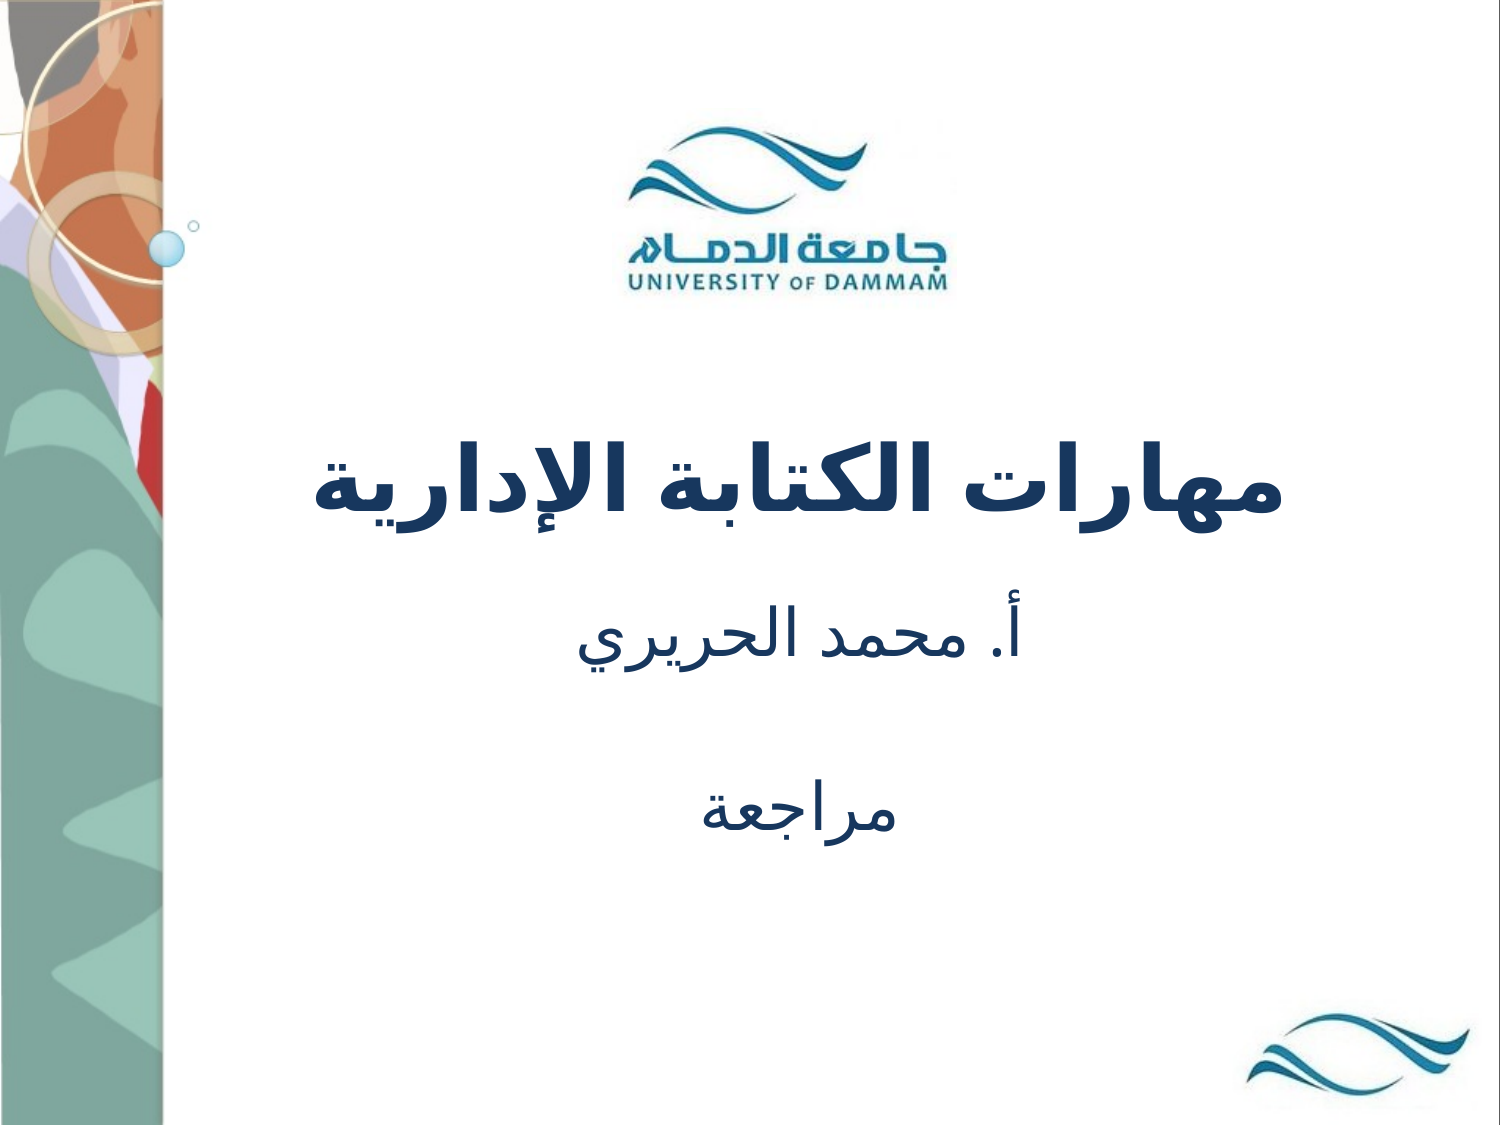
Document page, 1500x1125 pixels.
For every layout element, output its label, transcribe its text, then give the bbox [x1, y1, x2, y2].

subtitle مهارات الكتابة الإدارية أ. محمد الحريري مراجعة [275, 412, 1325, 925]
picture [0, 0, 1500, 1125]
